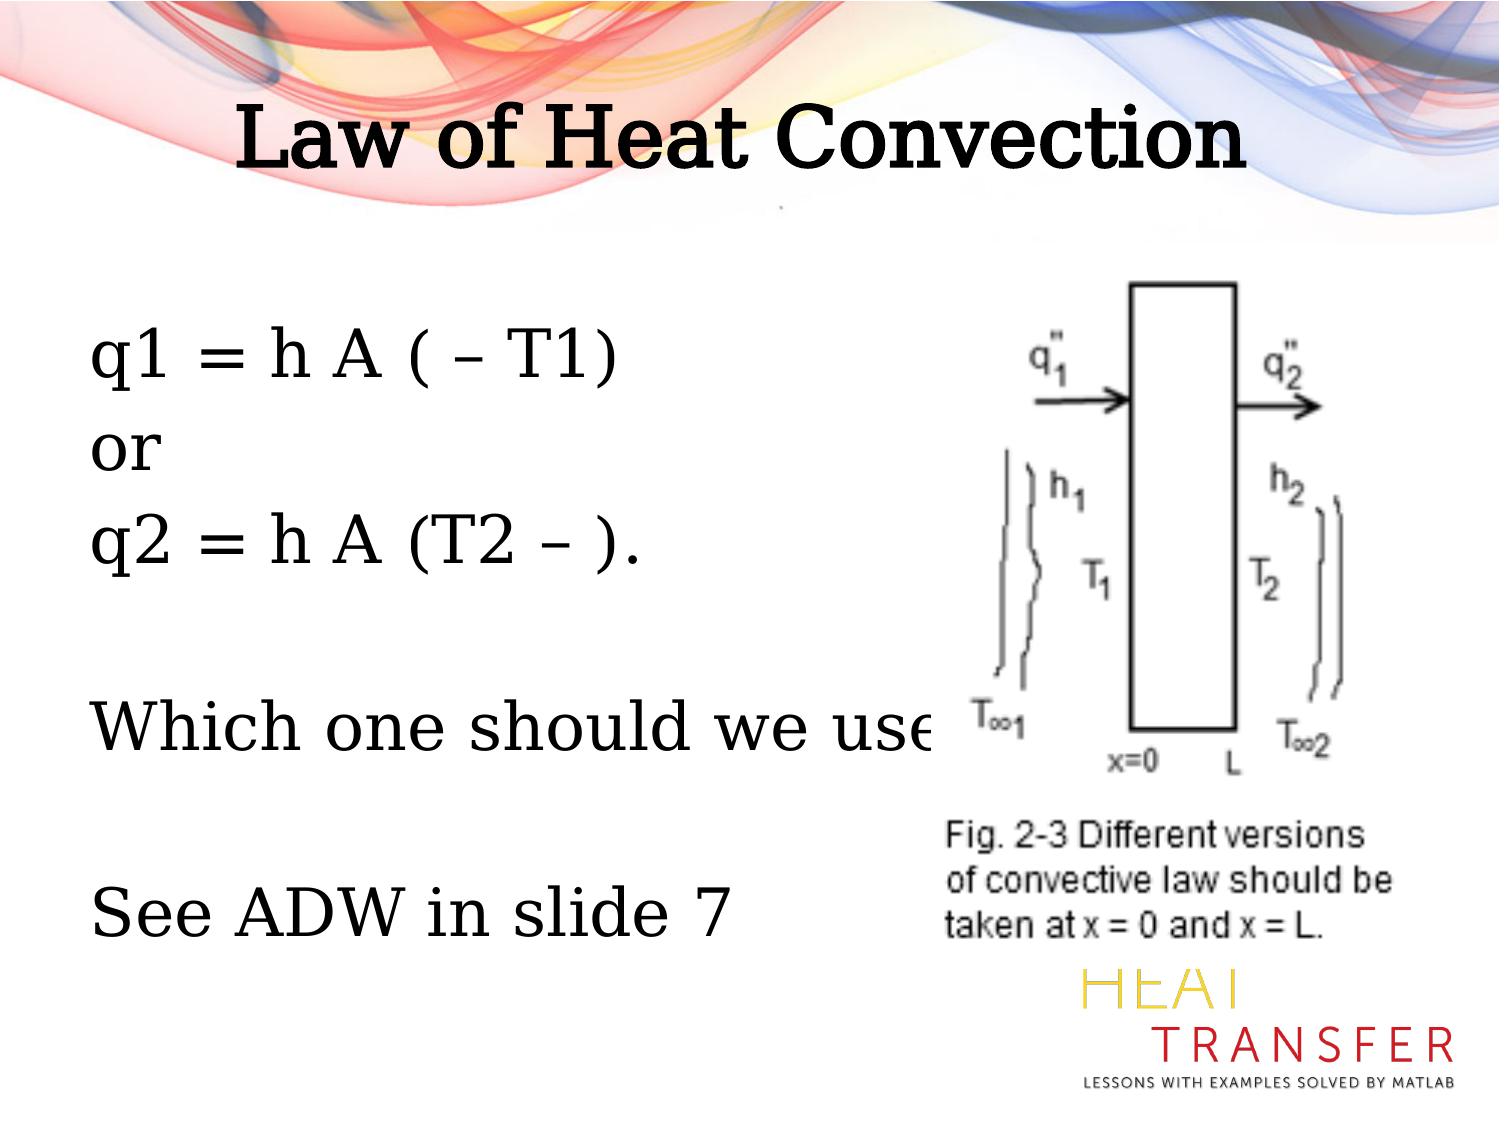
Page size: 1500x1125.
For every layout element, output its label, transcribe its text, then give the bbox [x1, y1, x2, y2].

text_box Law of Heat Convection [0, 67, 1481, 192]
picture [0, 1, 1499, 1093]
